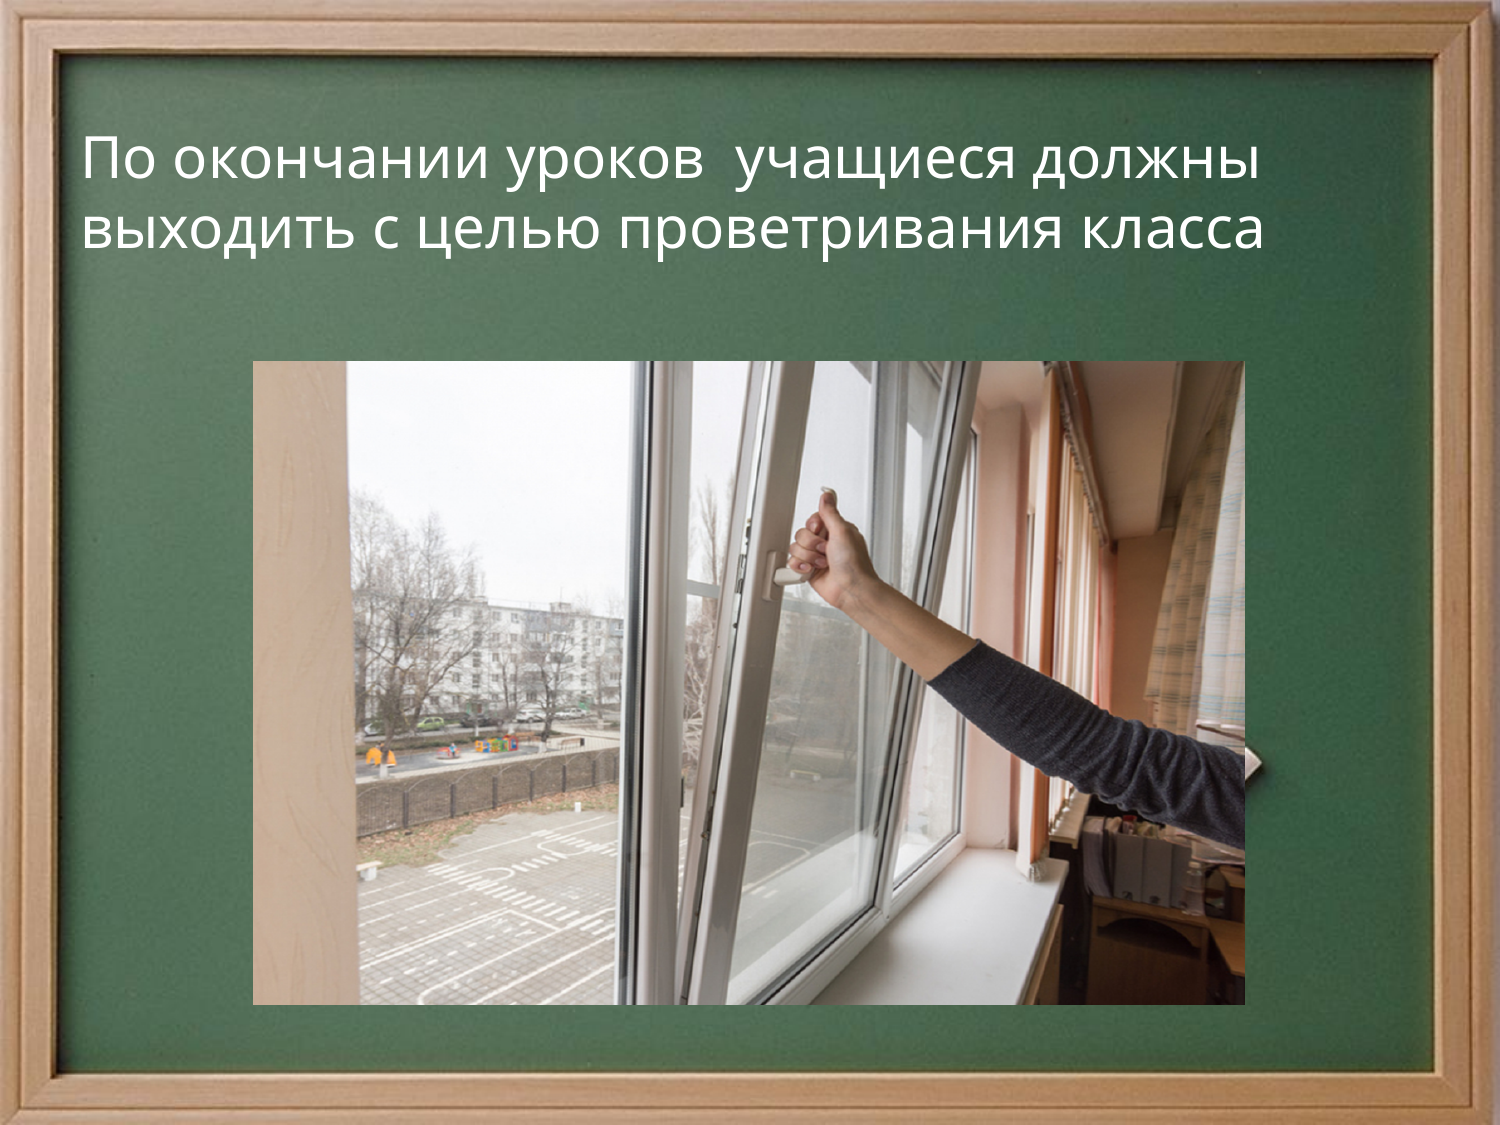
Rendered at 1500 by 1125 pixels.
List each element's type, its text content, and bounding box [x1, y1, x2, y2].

title По окончании уроков учащиеся должны выходить с целью проветривания класса [64, 42, 1427, 338]
picture [0, 0, 1500, 1125]
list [253, 361, 1245, 1006]
